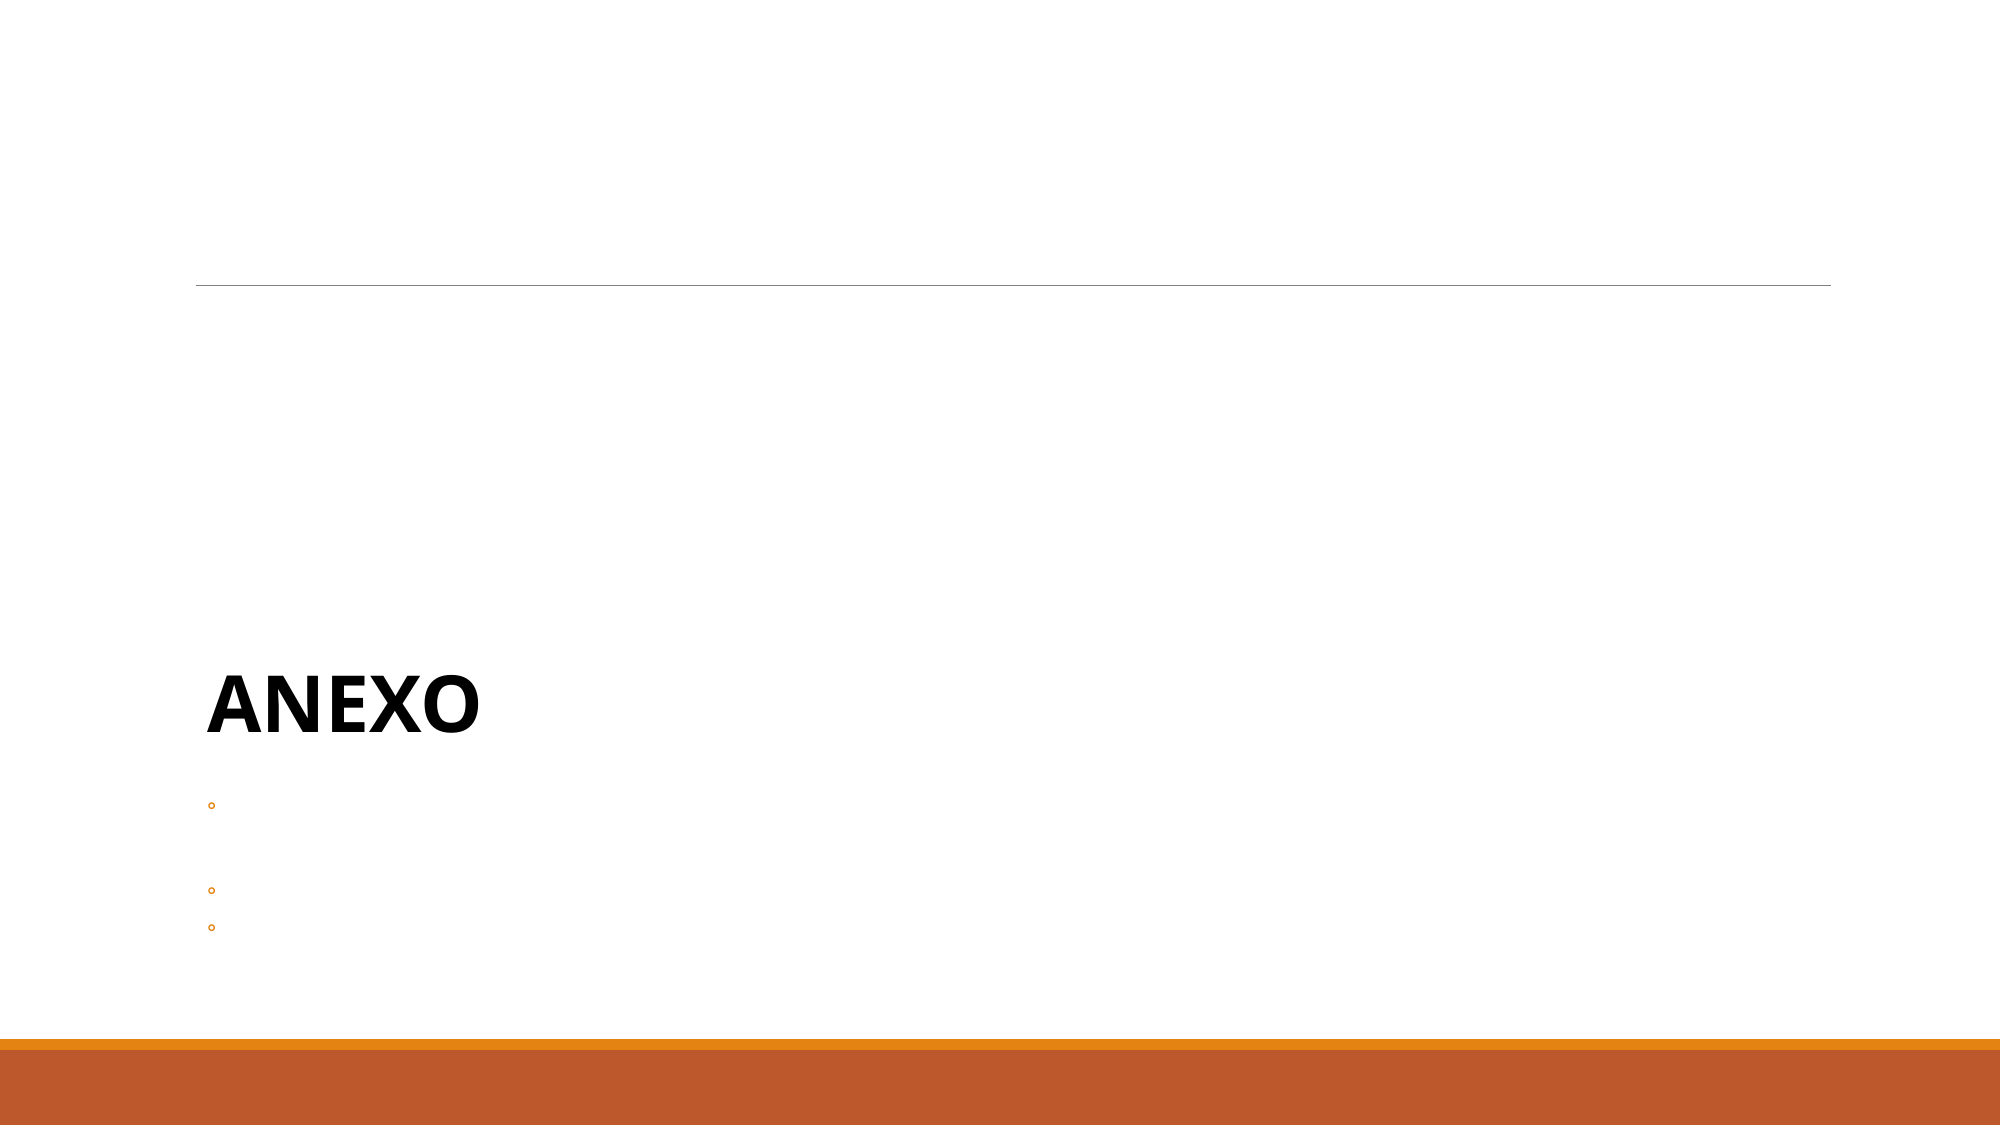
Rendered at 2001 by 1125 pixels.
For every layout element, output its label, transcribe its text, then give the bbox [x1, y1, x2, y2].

list Entre 2005 y 2017: 85 Proyectos de investigación ANEXO 27 individuales 58 colectivos 50 departamentales 35 interdepartamentales [180, 302, 1830, 963]
